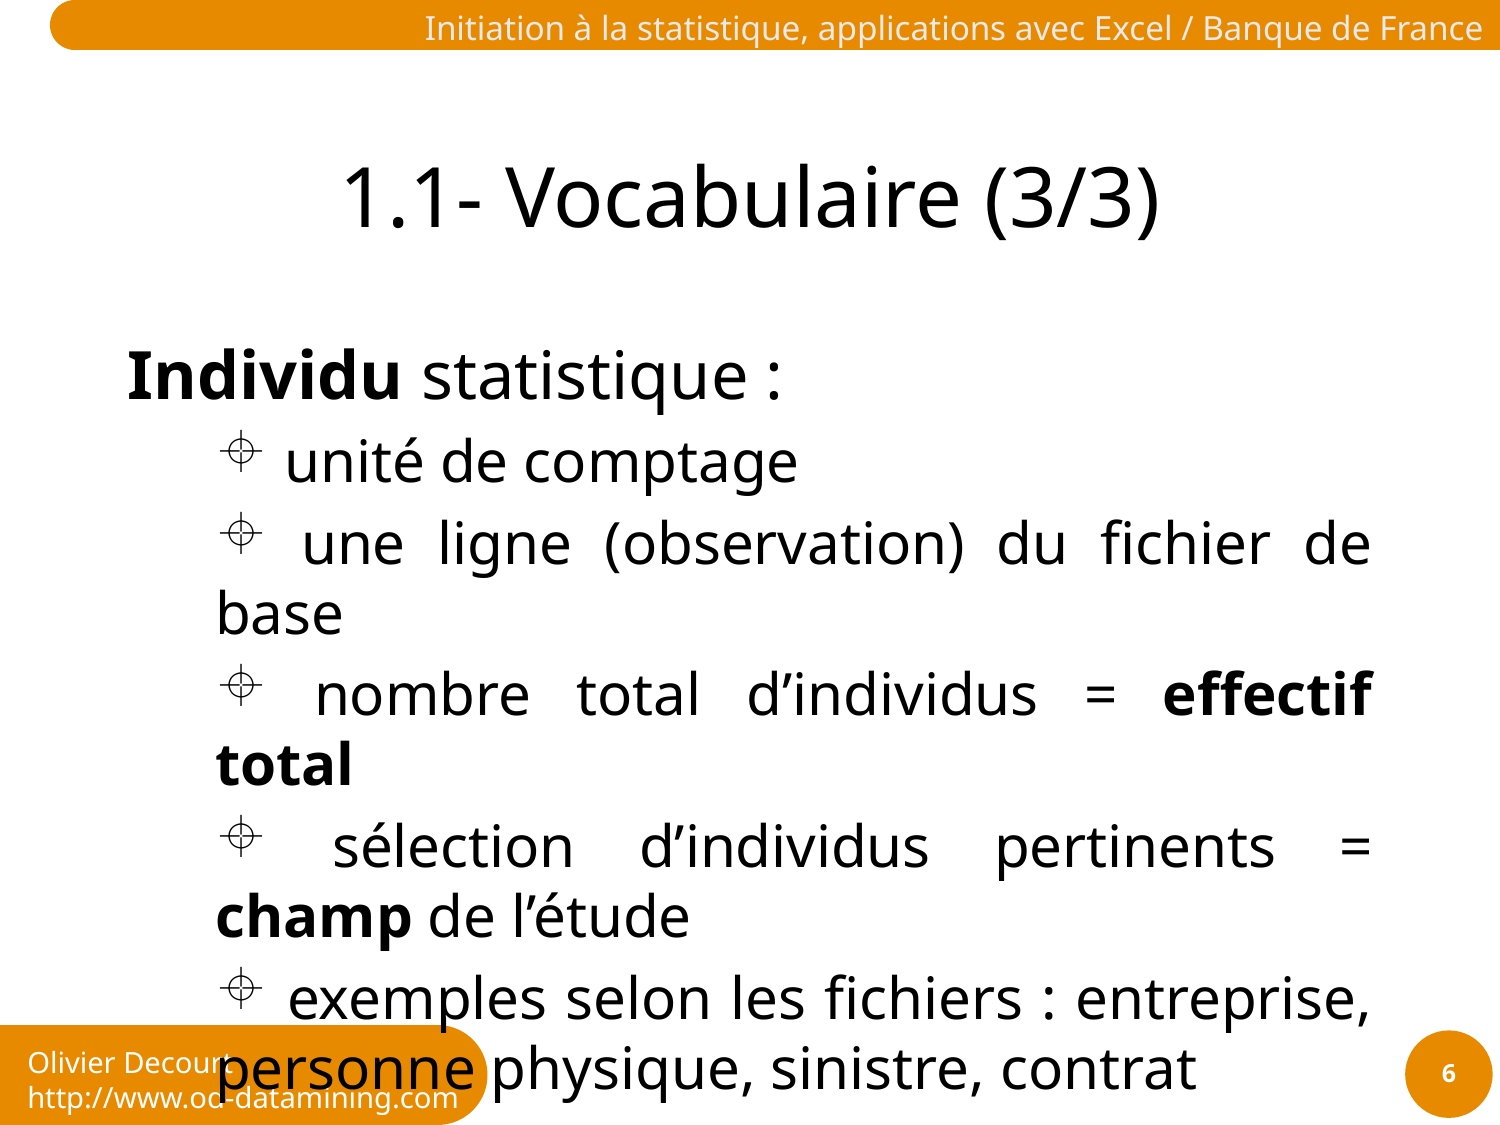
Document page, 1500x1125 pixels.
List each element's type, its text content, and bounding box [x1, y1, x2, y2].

title 1.1- Vocabulaire (3/3) [112, 99, 1388, 288]
list Individu statistique : unité de comptage une ligne (observation) du fichier de base nombre total d’individus = effectif total sélection d’individus pertinents = champ de l’étude exemples selon les fichiers : entreprise, personne physique, sinistre, contrat [112, 324, 1388, 1000]
